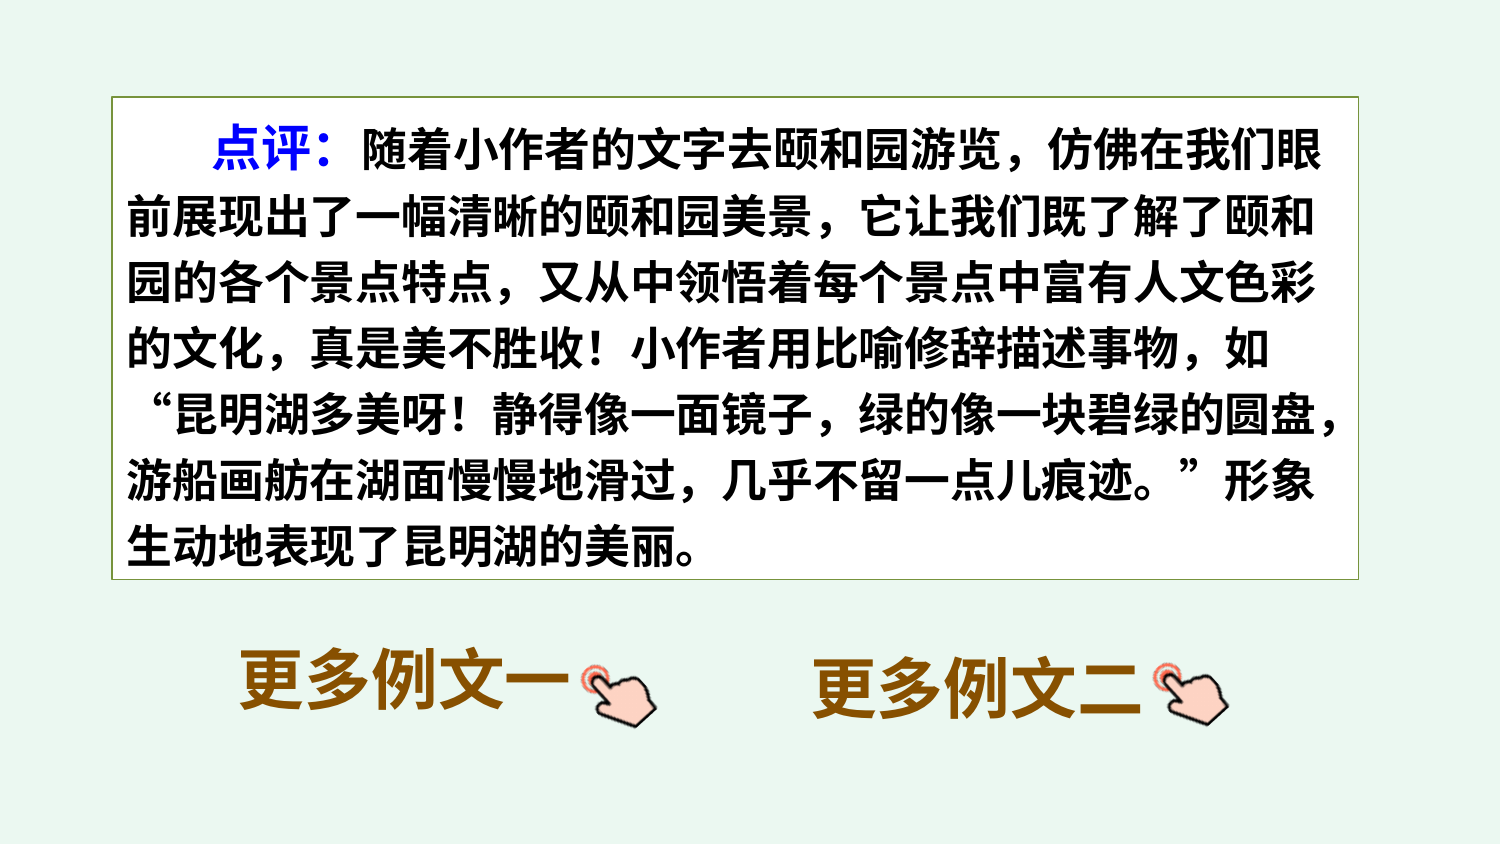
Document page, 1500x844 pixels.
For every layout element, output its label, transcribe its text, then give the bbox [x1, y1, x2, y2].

text_box 点评：随着小作者的文字去颐和园游览，仿佛在我们眼前展现出了一幅清晰的颐和园美景，它让我们既了解了颐和园的各个景点特点，又从中领悟着每个景点中富有人文色彩的文化，真是美不胜收！小作者用比喻修辞描述事物，如“昆明湖多美呀！静得像一面镜子，绿的像一块碧绿的圆盘，游船画舫在湖面慢慢地滑过，几乎不留一点儿痕迹。”形象生动地表现了昆明湖的美丽。 [112, 97, 1359, 580]
text_box 更多例文二 [798, 641, 1235, 733]
picture [571, 648, 662, 740]
picture [1143, 646, 1234, 738]
text_box 更多例文一 [226, 632, 780, 724]
